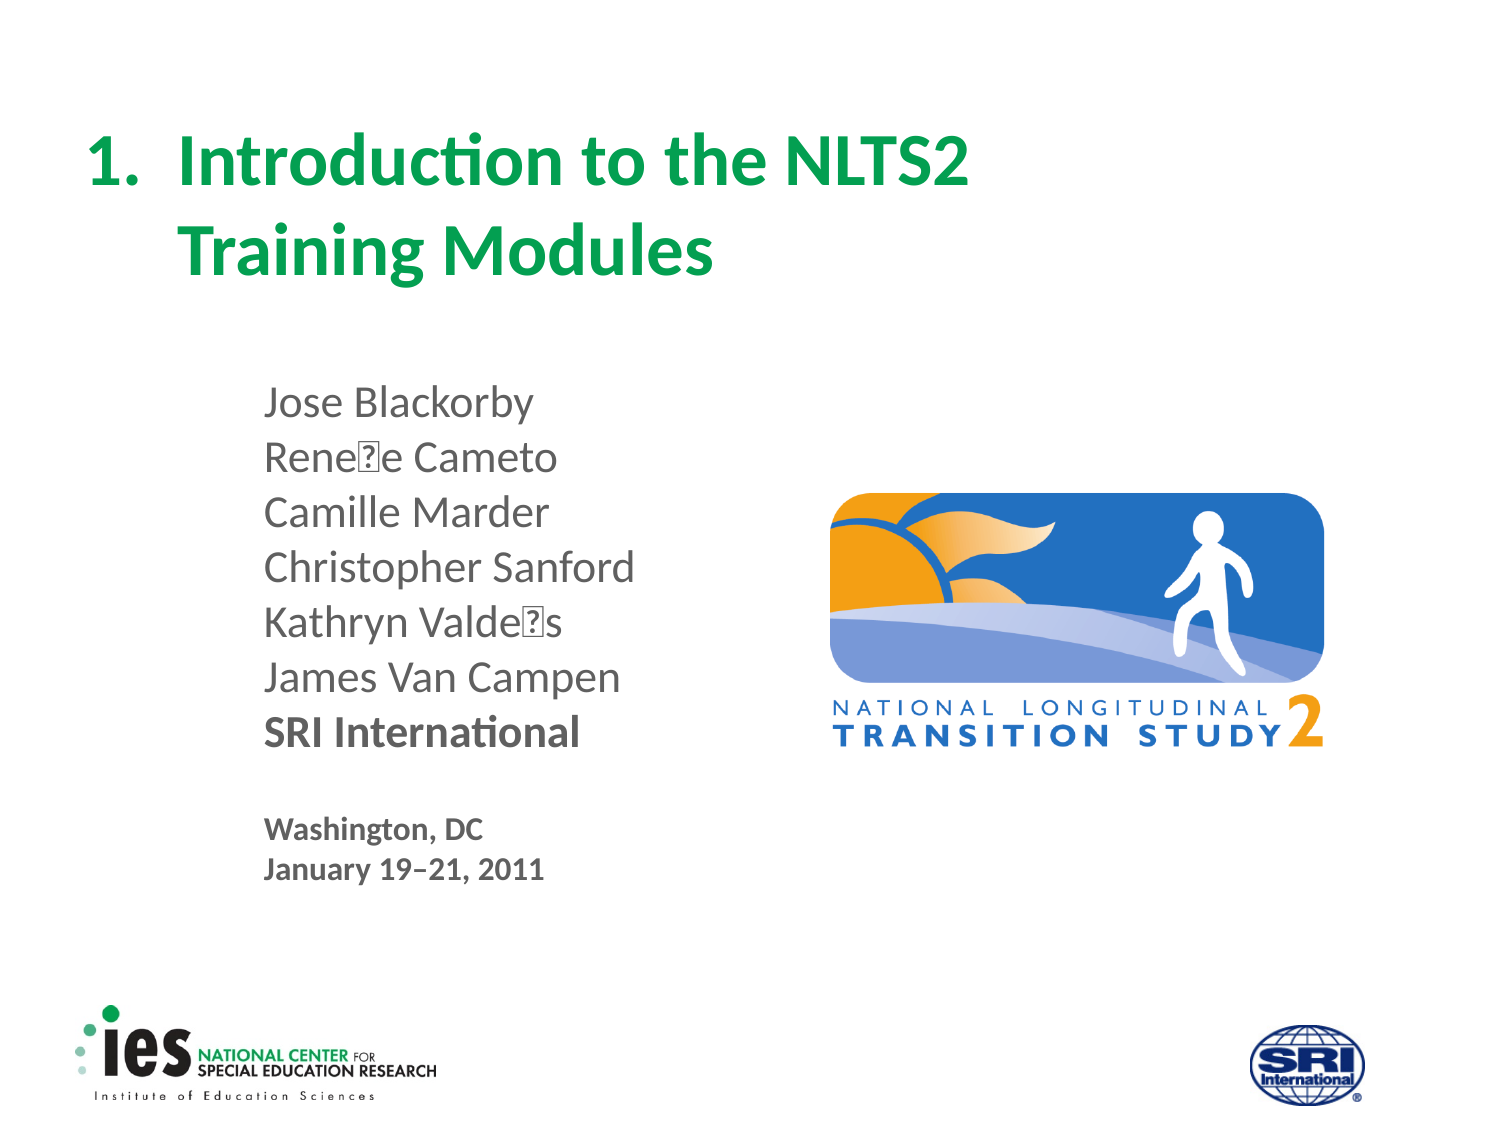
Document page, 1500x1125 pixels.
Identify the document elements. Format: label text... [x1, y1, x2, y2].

picture [75, 1005, 436, 1100]
picture [830, 490, 1325, 747]
title 1. Introduction to the NLTS2 Training Modules [68, 25, 1500, 376]
text_box Jose Blackorby Renee Cameto Camille Marder Christopher Sanford Kathryn Valdes James Van Campen SRI International Washington, DC January 19–21, 2011 [249, 364, 651, 895]
picture [1250, 1025, 1365, 1106]
